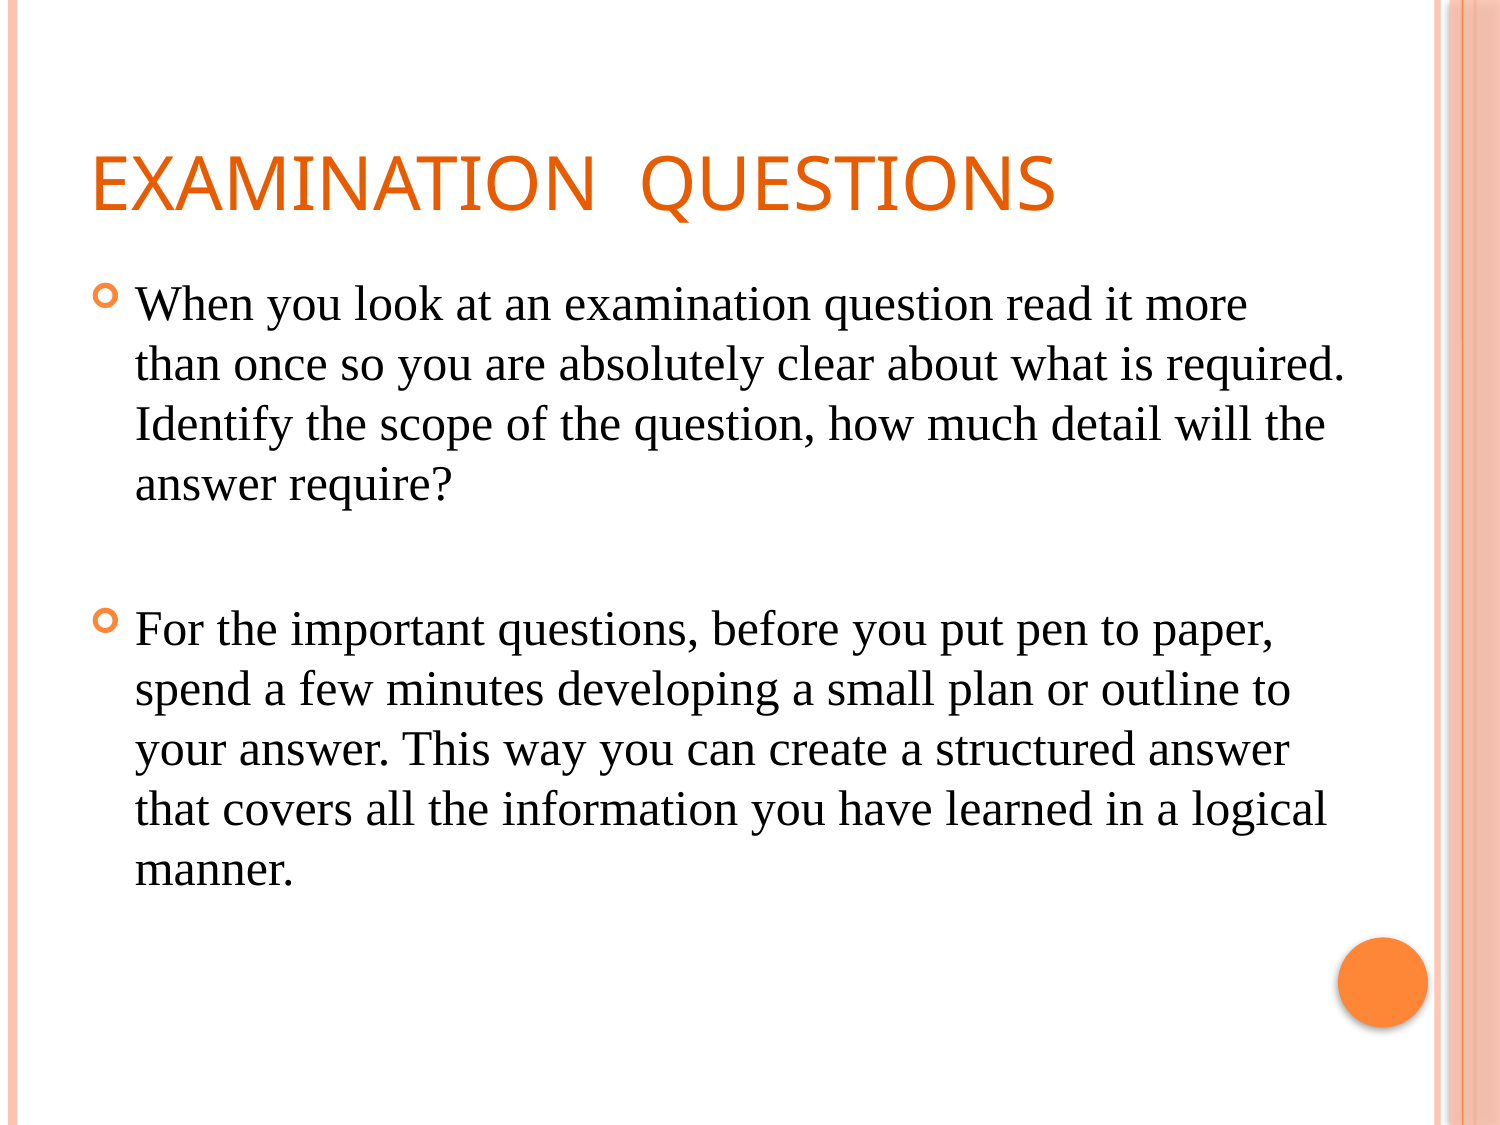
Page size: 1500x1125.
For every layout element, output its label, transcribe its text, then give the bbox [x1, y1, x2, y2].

list When you look at an examination question read it more than once so you are absolutely clear about what is required. Identify the scope of the question, how much detail will the answer require? For the important questions, before you put pen to paper, spend a few minutes developing a small plan or outline to your answer. This way you can create a structured answer that covers all the information you have learned in a logical manner. [75, 262, 1363, 1062]
title EXAMINATION QUESTIONS [75, 45, 1300, 233]
